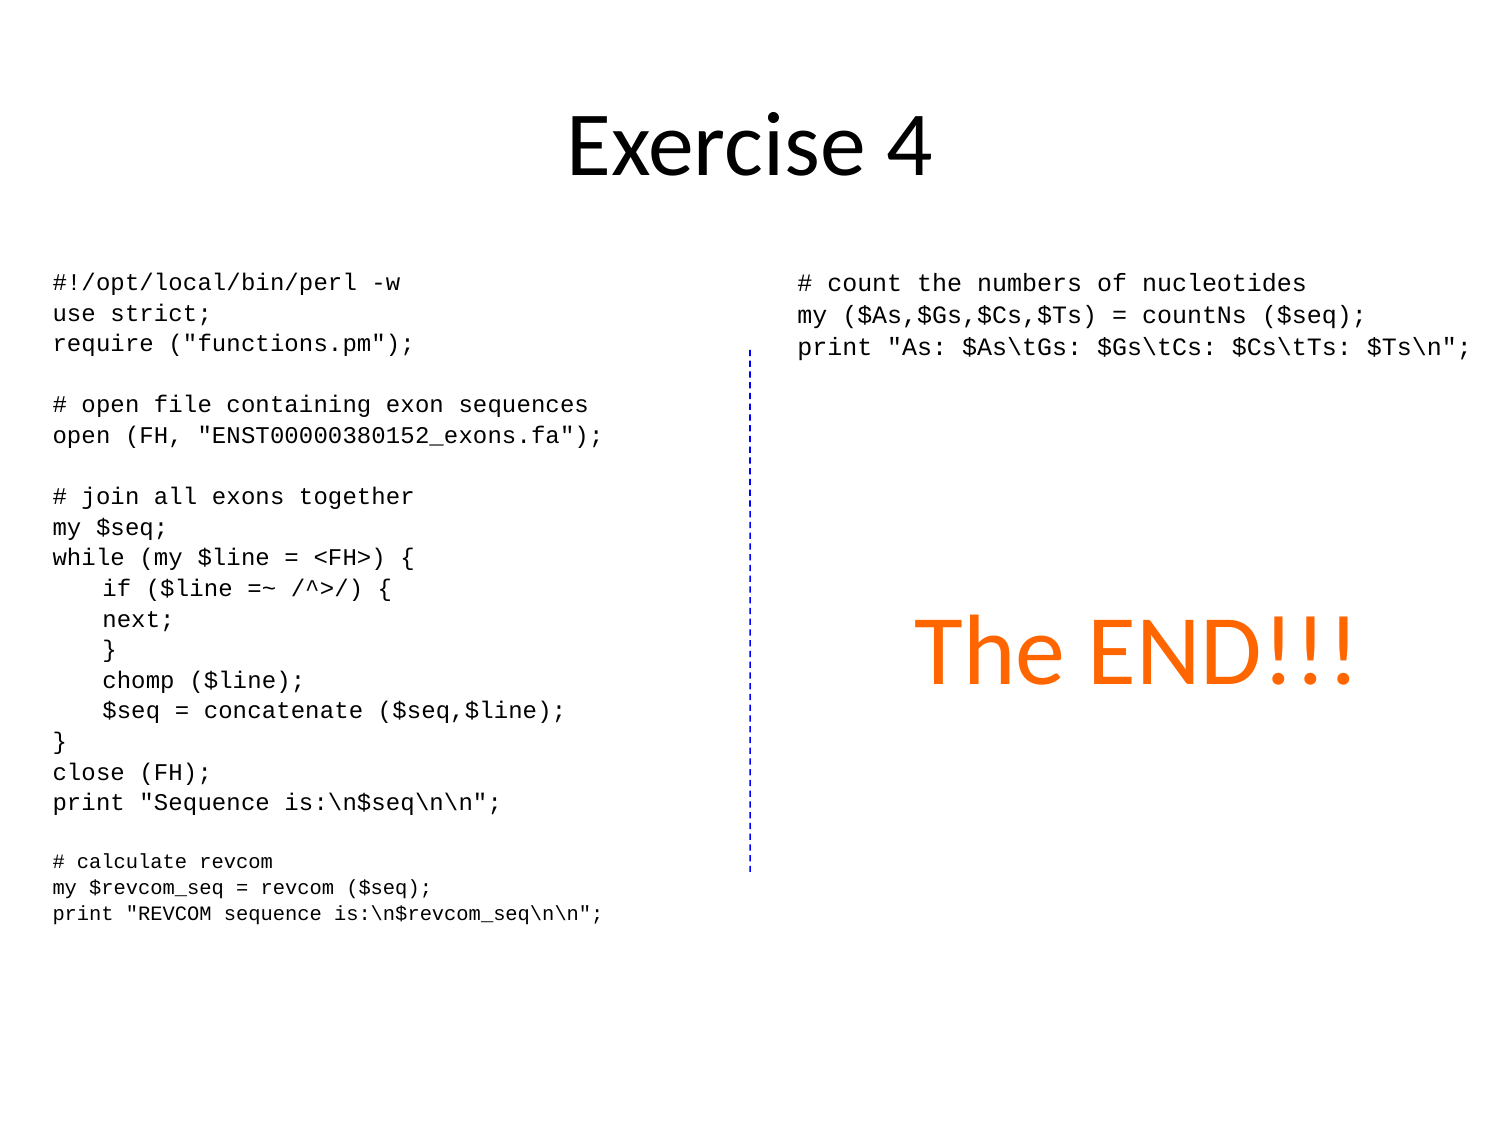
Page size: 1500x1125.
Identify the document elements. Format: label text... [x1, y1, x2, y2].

list #!/opt/local/bin/perl -w use strict; require ("functions.pm"); # open file containing exon sequences open (FH, "ENST00000380152_exons.fa"); # join all exons together my $seq; while (my $line = <FH>) { if ($line =~ /^>/) { next; } chomp ($line); $seq = concatenate ($seq,$line); } close (FH); print "Sequence is:\n$seq\n\n"; # calculate revcom my $revcom_seq = revcom ($seq); print "REVCOM sequence is:\n$revcom_seq\n\n"; [37, 262, 1313, 938]
text_box # count the numbers of nucleotides my ($As,$Gs,$Cs,$Ts) = countNs ($seq); print "As: $As\tGs: $Gs\tCs: $Cs\tTs: $Ts\n"; [782, 262, 1488, 368]
title Exercise 4 [75, 45, 1425, 233]
text_box The END!!! [899, 577, 1376, 712]
